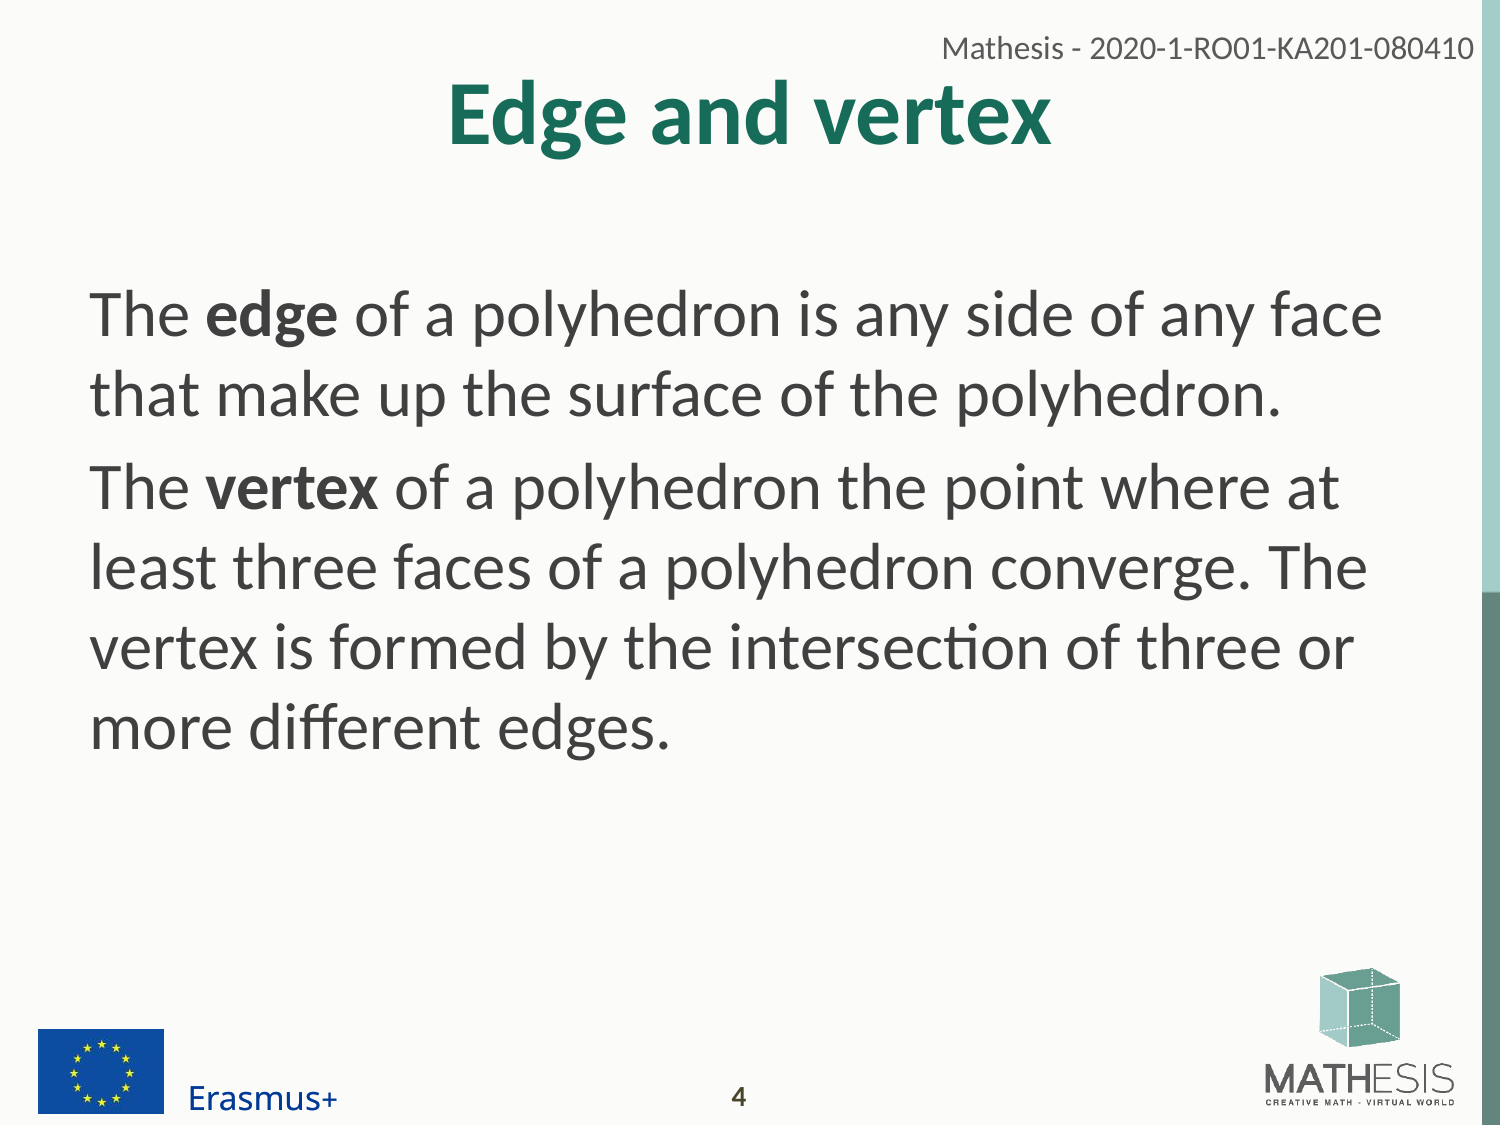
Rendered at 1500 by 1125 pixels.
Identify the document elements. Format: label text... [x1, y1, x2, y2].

title Edge and vertex [75, 45, 1425, 233]
list The edge of a polyhedron is any side of any face that make up the surface of the polyhedron. The vertex of a polyhedron the point where at least three faces of a polyhedron converge. The vertex is formed by the intersection of three or more different edges. [75, 262, 1425, 1005]
picture [38, 1029, 164, 1114]
